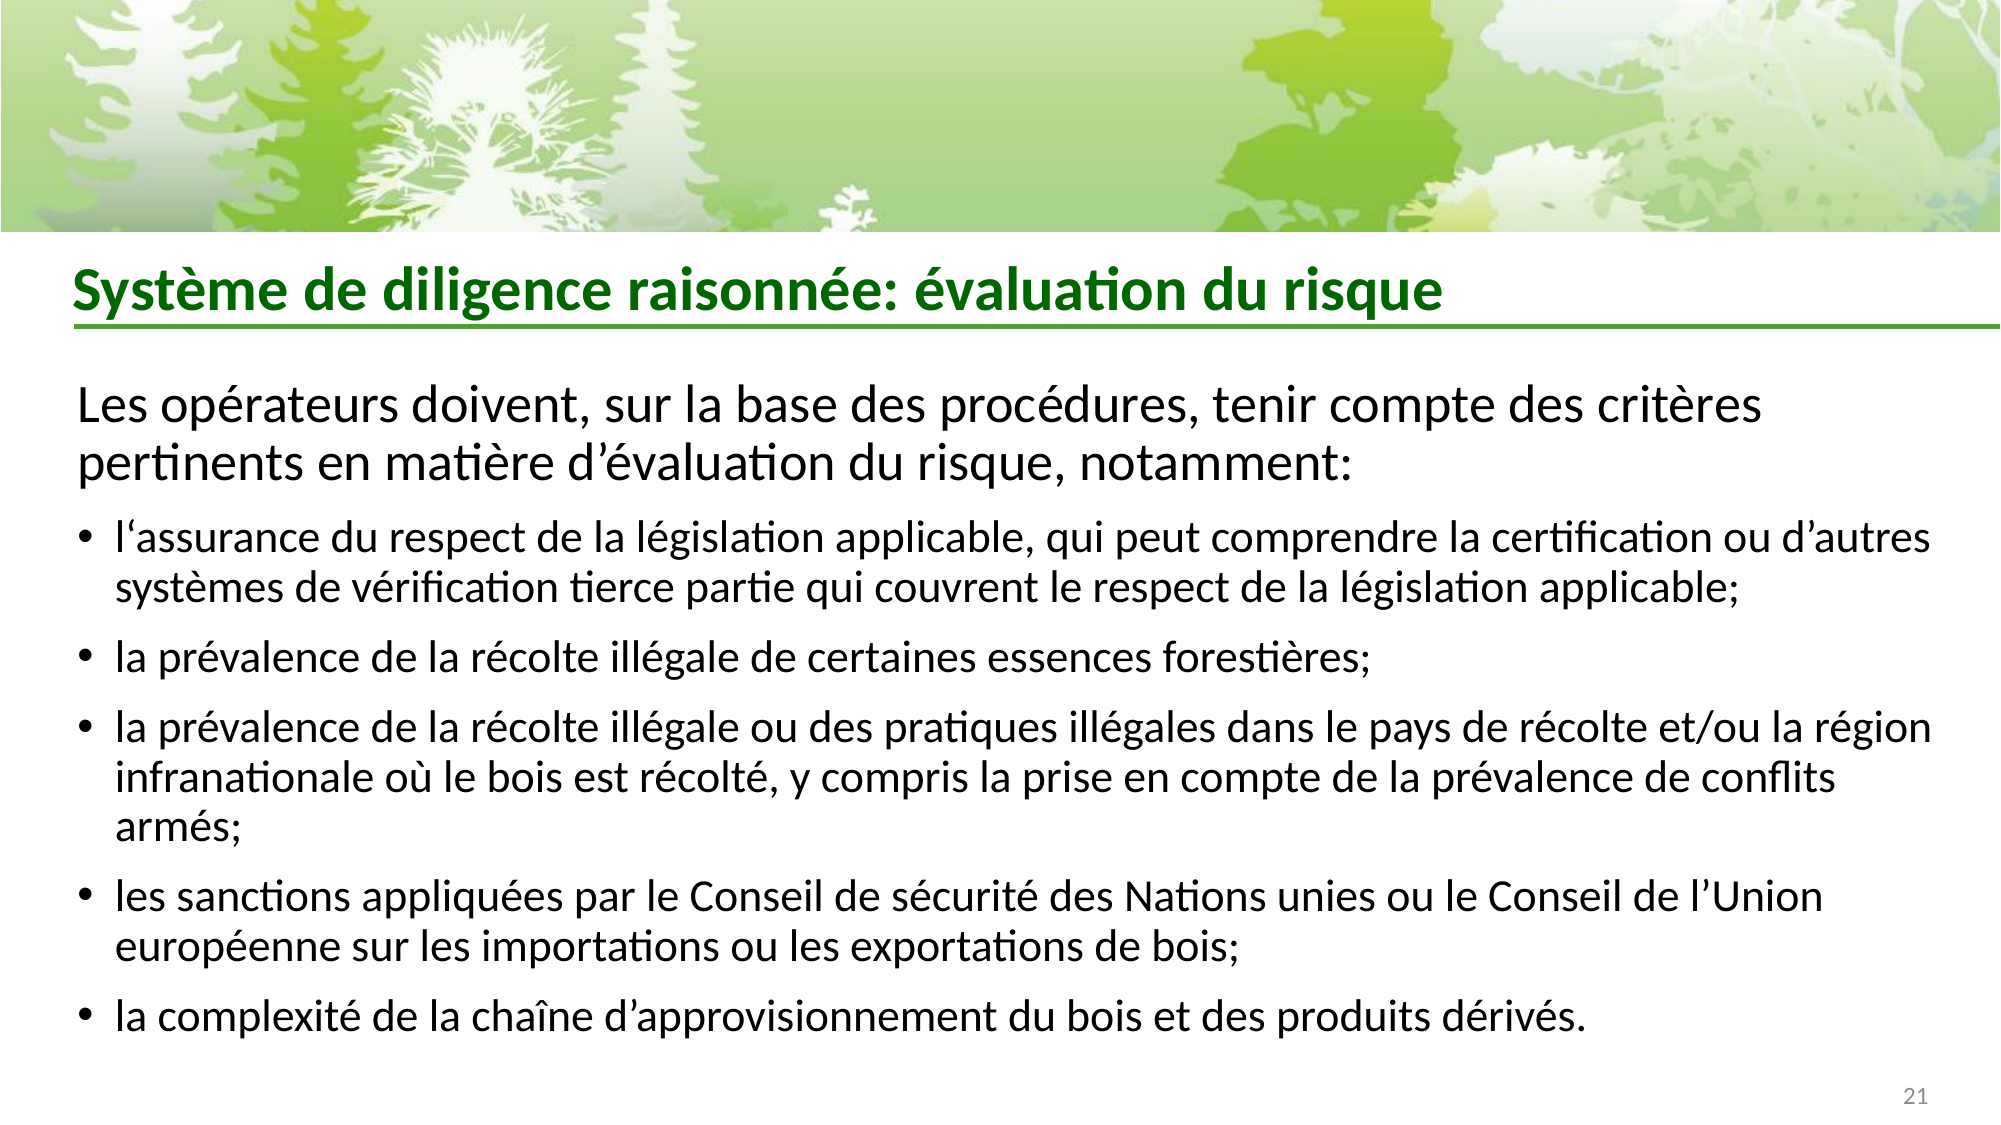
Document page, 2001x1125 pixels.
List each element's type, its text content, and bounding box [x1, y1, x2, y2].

picture [0, 0, 2000, 232]
slide_number 21 [1493, 1065, 1944, 1125]
list Les opérateurs doivent, sur la base des procédures, tenir compte des critères pertinents en matière d’évaluation du risque, notamment: l‘assurance du respect de la législation applicable, qui peut comprendre la certification ou d’autres systèmes de vérification tierce partie qui couvrent le respect de la législation applicable; la prévalence de la récolte illégale de certaines essences forestières; la prévalence de la récolte illégale ou des pratiques illégales dans le pays de récolte et/ou la région infranationale où le bois est récolté, y compris la prise en compte de la prévalence de conflits armés; les sanctions appliquées par le Conseil de sécurité des Nations unies ou le Conseil de l’Union européenne sur les importations ou les exportations de bois; la complexité de la chaîne d’approvisionnement du bois et des produits dérivés. [62, 367, 1958, 1125]
title Système de diligence raisonnée: évaluation du risque [57, 196, 1601, 384]
